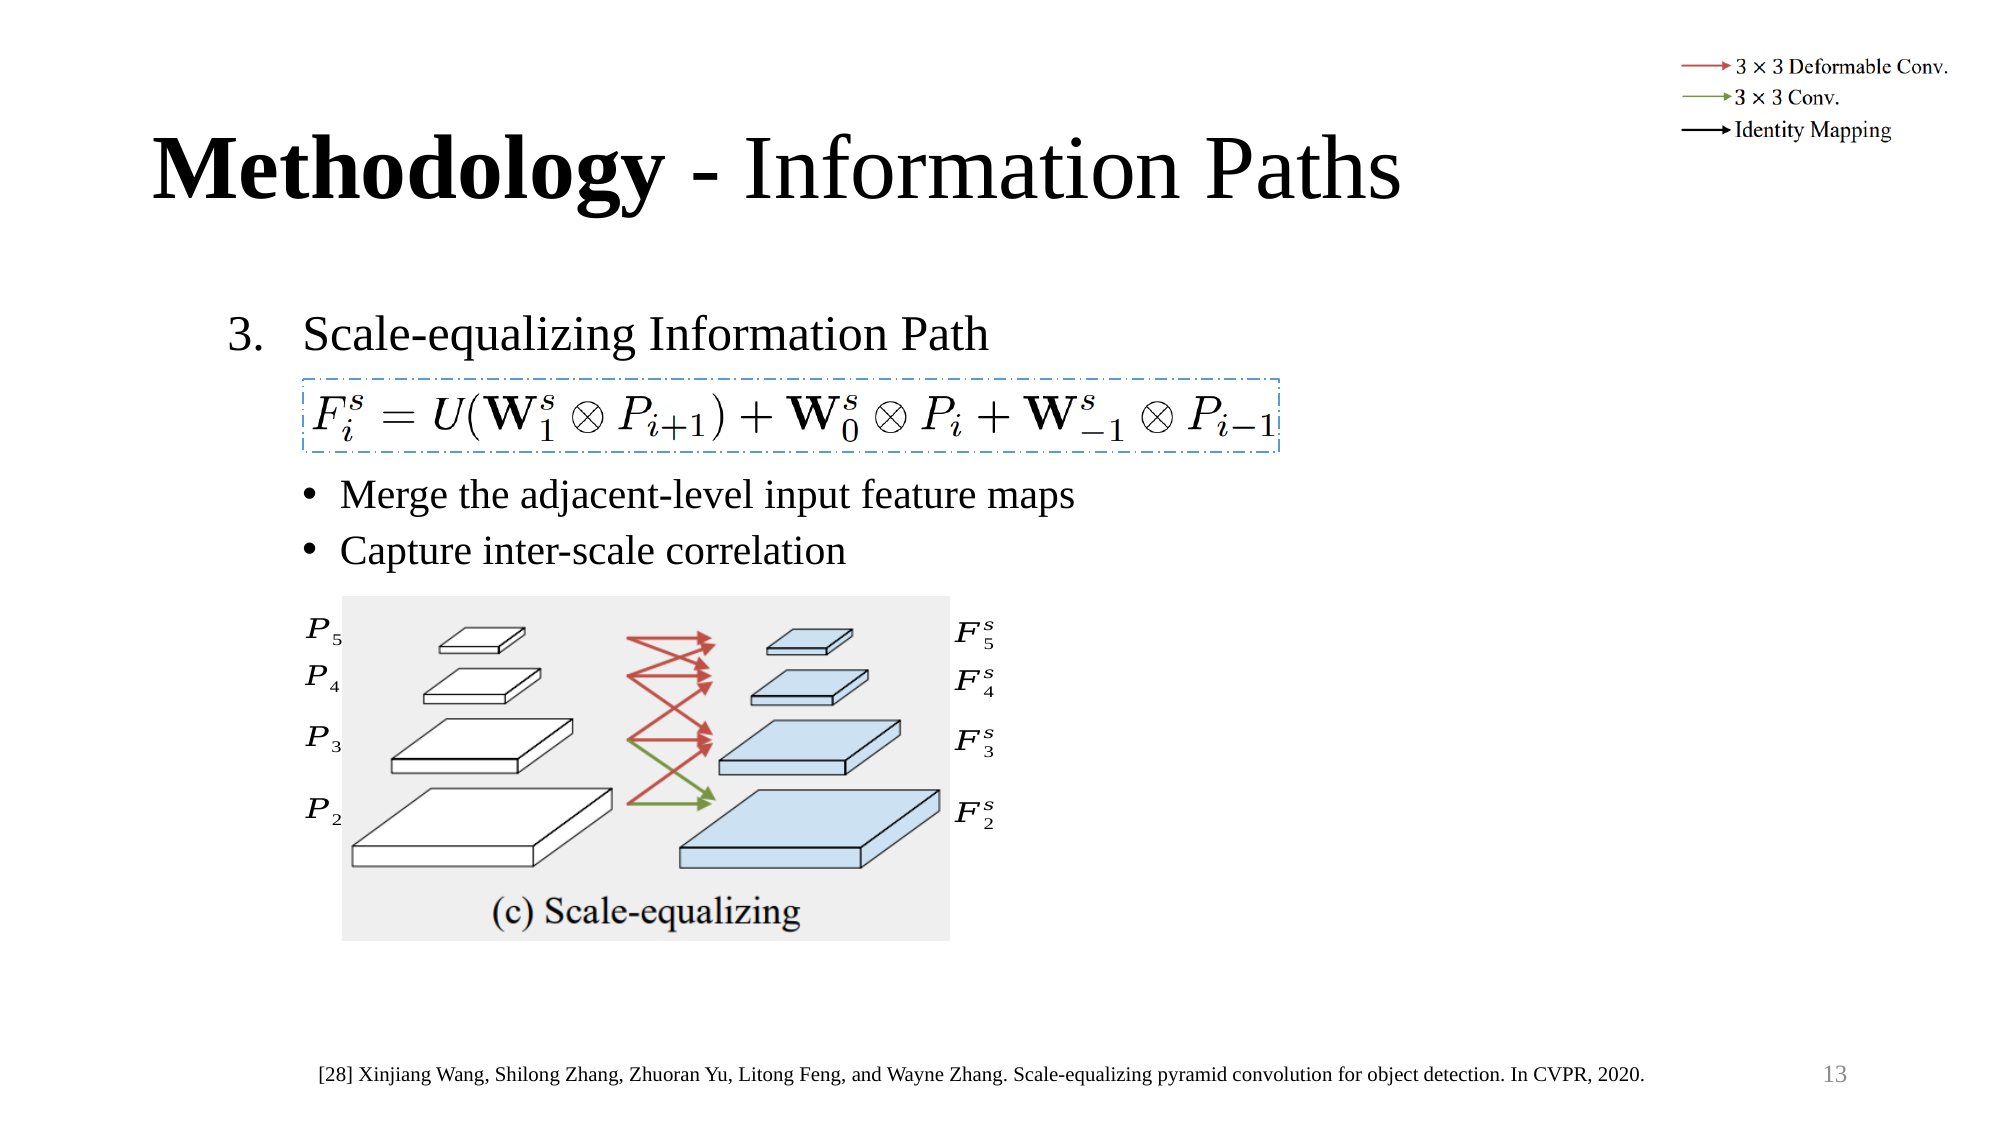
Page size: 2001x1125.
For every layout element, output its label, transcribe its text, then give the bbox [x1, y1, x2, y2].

slide_number 13 [1412, 1042, 1863, 1103]
picture [303, 379, 1279, 452]
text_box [303, 596, 995, 941]
text_box [28] Xinjiang Wang, Shilong Zhang, Zhuoran Yu, Litong Feng, and Wayne Zhang. Scale-equalizing pyramid convolution for object detection. In CVPR, 2020. [303, 1052, 1760, 1093]
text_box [1673, 53, 1949, 145]
title Methodology - Information Paths [137, 59, 1863, 278]
list Scale-equalizing Information Path Merge the adjacent-level input feature maps Capture inter-scale correlation [137, 299, 1863, 1077]
